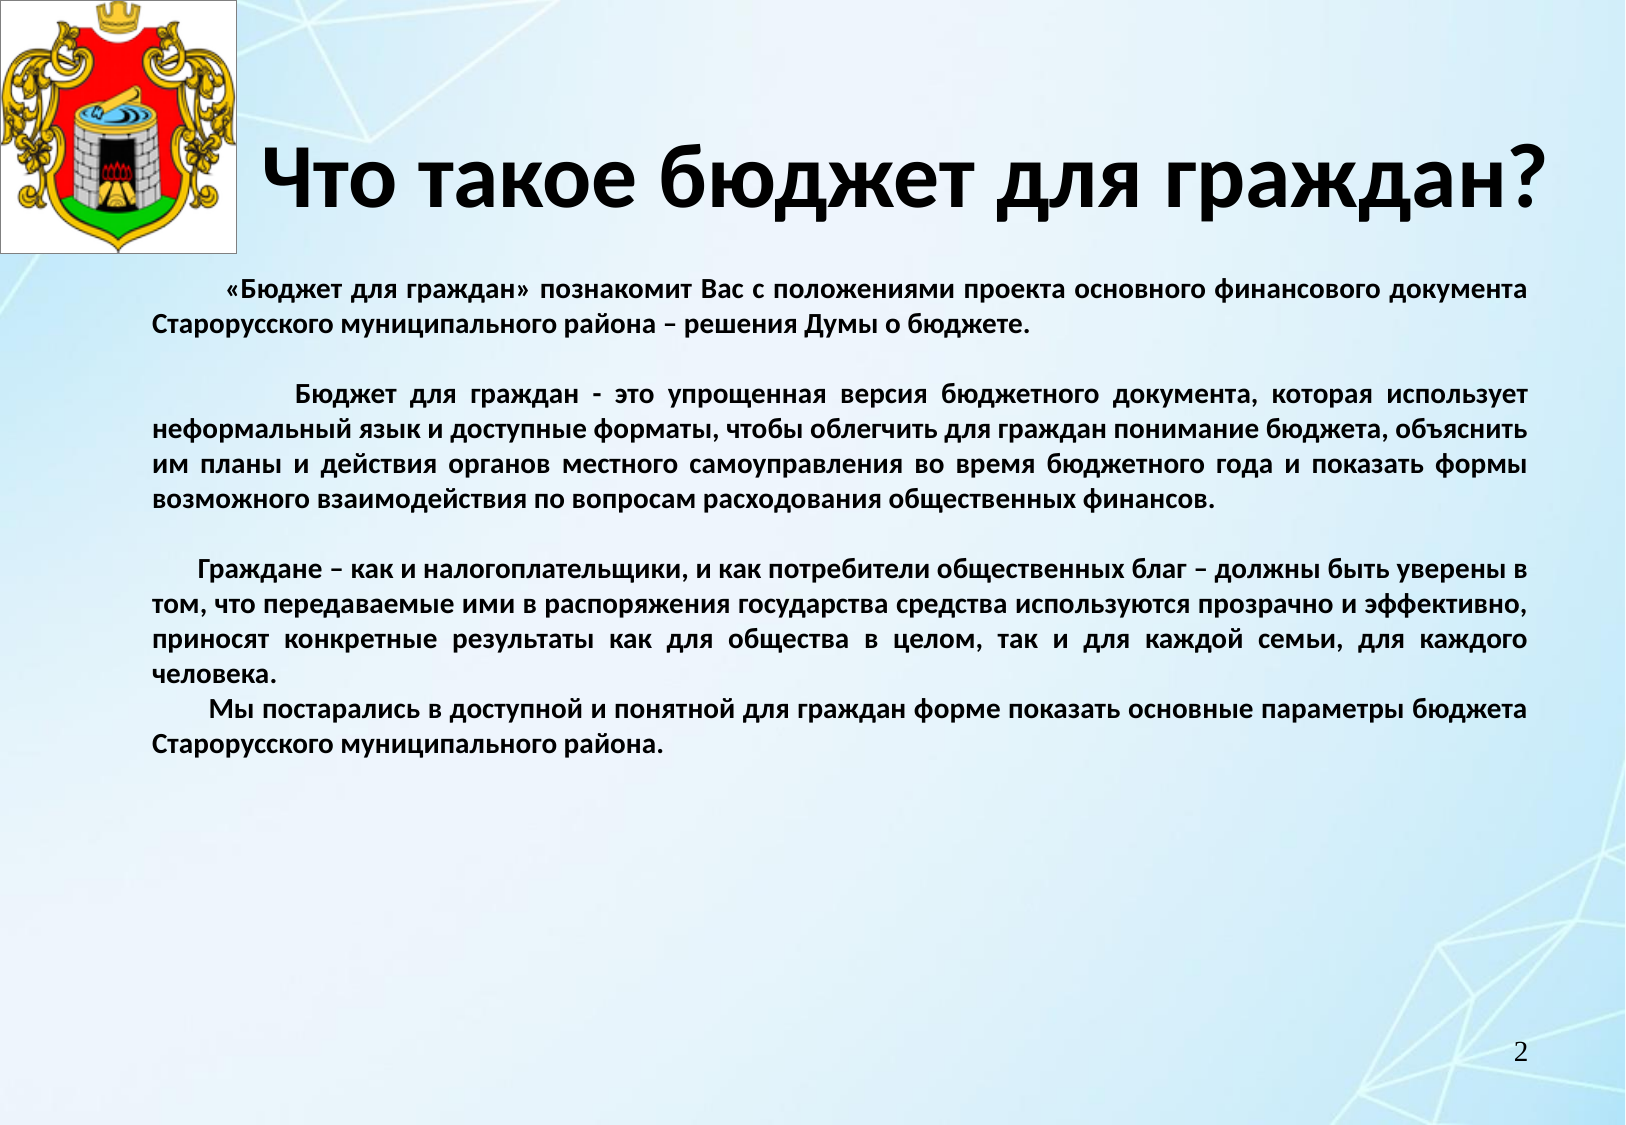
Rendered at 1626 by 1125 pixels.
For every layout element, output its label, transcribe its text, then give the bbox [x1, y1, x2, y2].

list «Бюджет для граждан» познакомит Вас с положениями проекта основного финансового документа Старорусского муниципального района – решения Думы о бюджете. Бюджет для граждан - это упрощенная версия бюджетного документа, которая использует неформальный язык и доступные форматы, чтобы облегчить для граждан понимание бюджета, объяснить им планы и действия органов местного самоуправления во время бюджетного года и показать формы возможного взаимодействия по вопросам расходования общественных финансов. Граждане – как и налогоплательщики, и как потребители общественных благ – должны быть уверены в том, что передаваемые ими в распоряжения государства средства используются прозрачно и эффективно, приносят конкретные результаты как для общества в целом, так и для каждой семьи, для каждого человека. Мы постарались в доступной и понятной для граждан форме показать основные параметры бюджета Старорусского муниципального района. [80, 262, 1544, 1006]
picture [0, 0, 1626, 1125]
slide_number 2 [1164, 1024, 1544, 1103]
title Что такое бюджет для граждан? [241, 88, 1625, 254]
